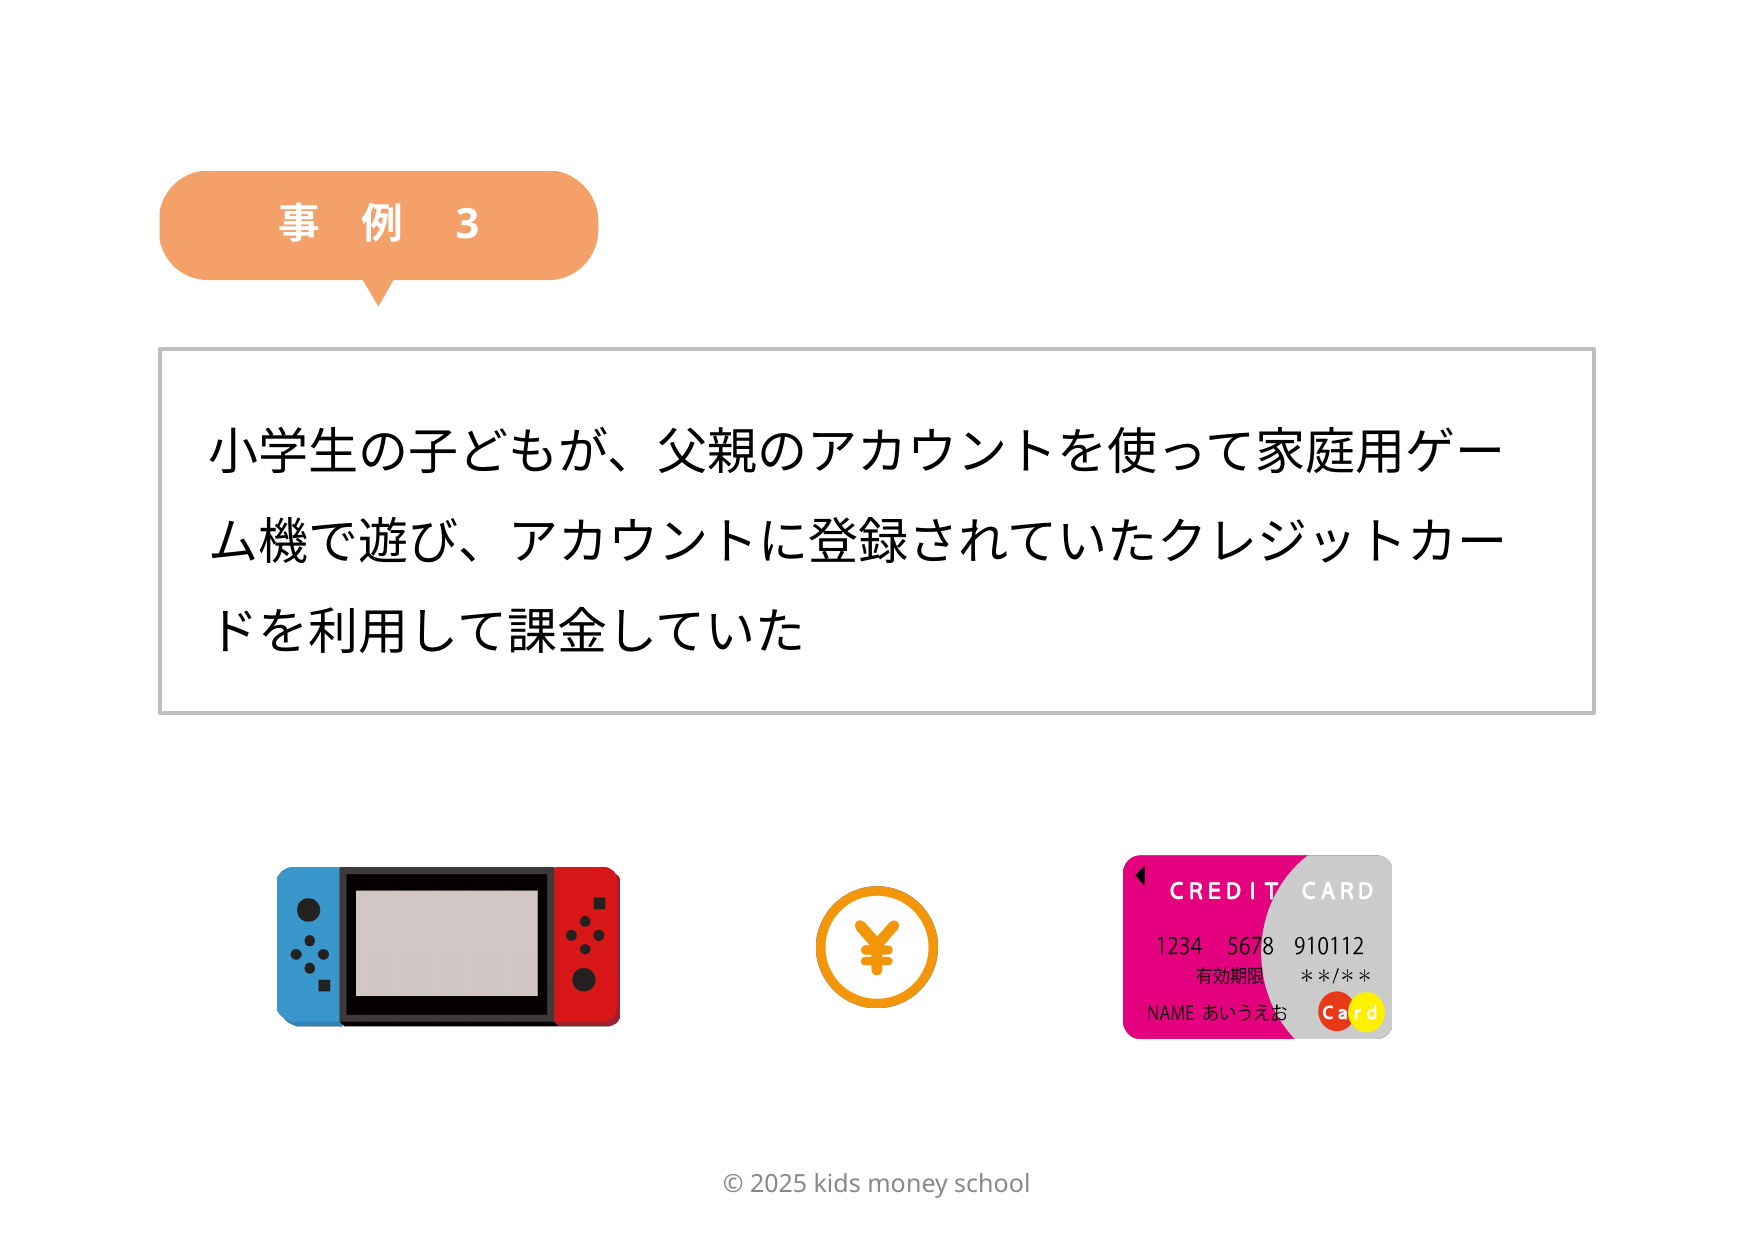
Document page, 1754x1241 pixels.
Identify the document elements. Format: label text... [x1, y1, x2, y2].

picture [816, 886, 938, 1008]
text_box 小学生の子どもが、父親のアカウントを使って家庭用ゲーム機で遊び、アカウントに登録されていたクレジットカードを利用して課金していた [193, 410, 1561, 639]
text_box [159, 157, 599, 308]
text_box \\ [158, 347, 1596, 715]
picture [276, 867, 620, 1027]
picture [1123, 854, 1392, 1039]
